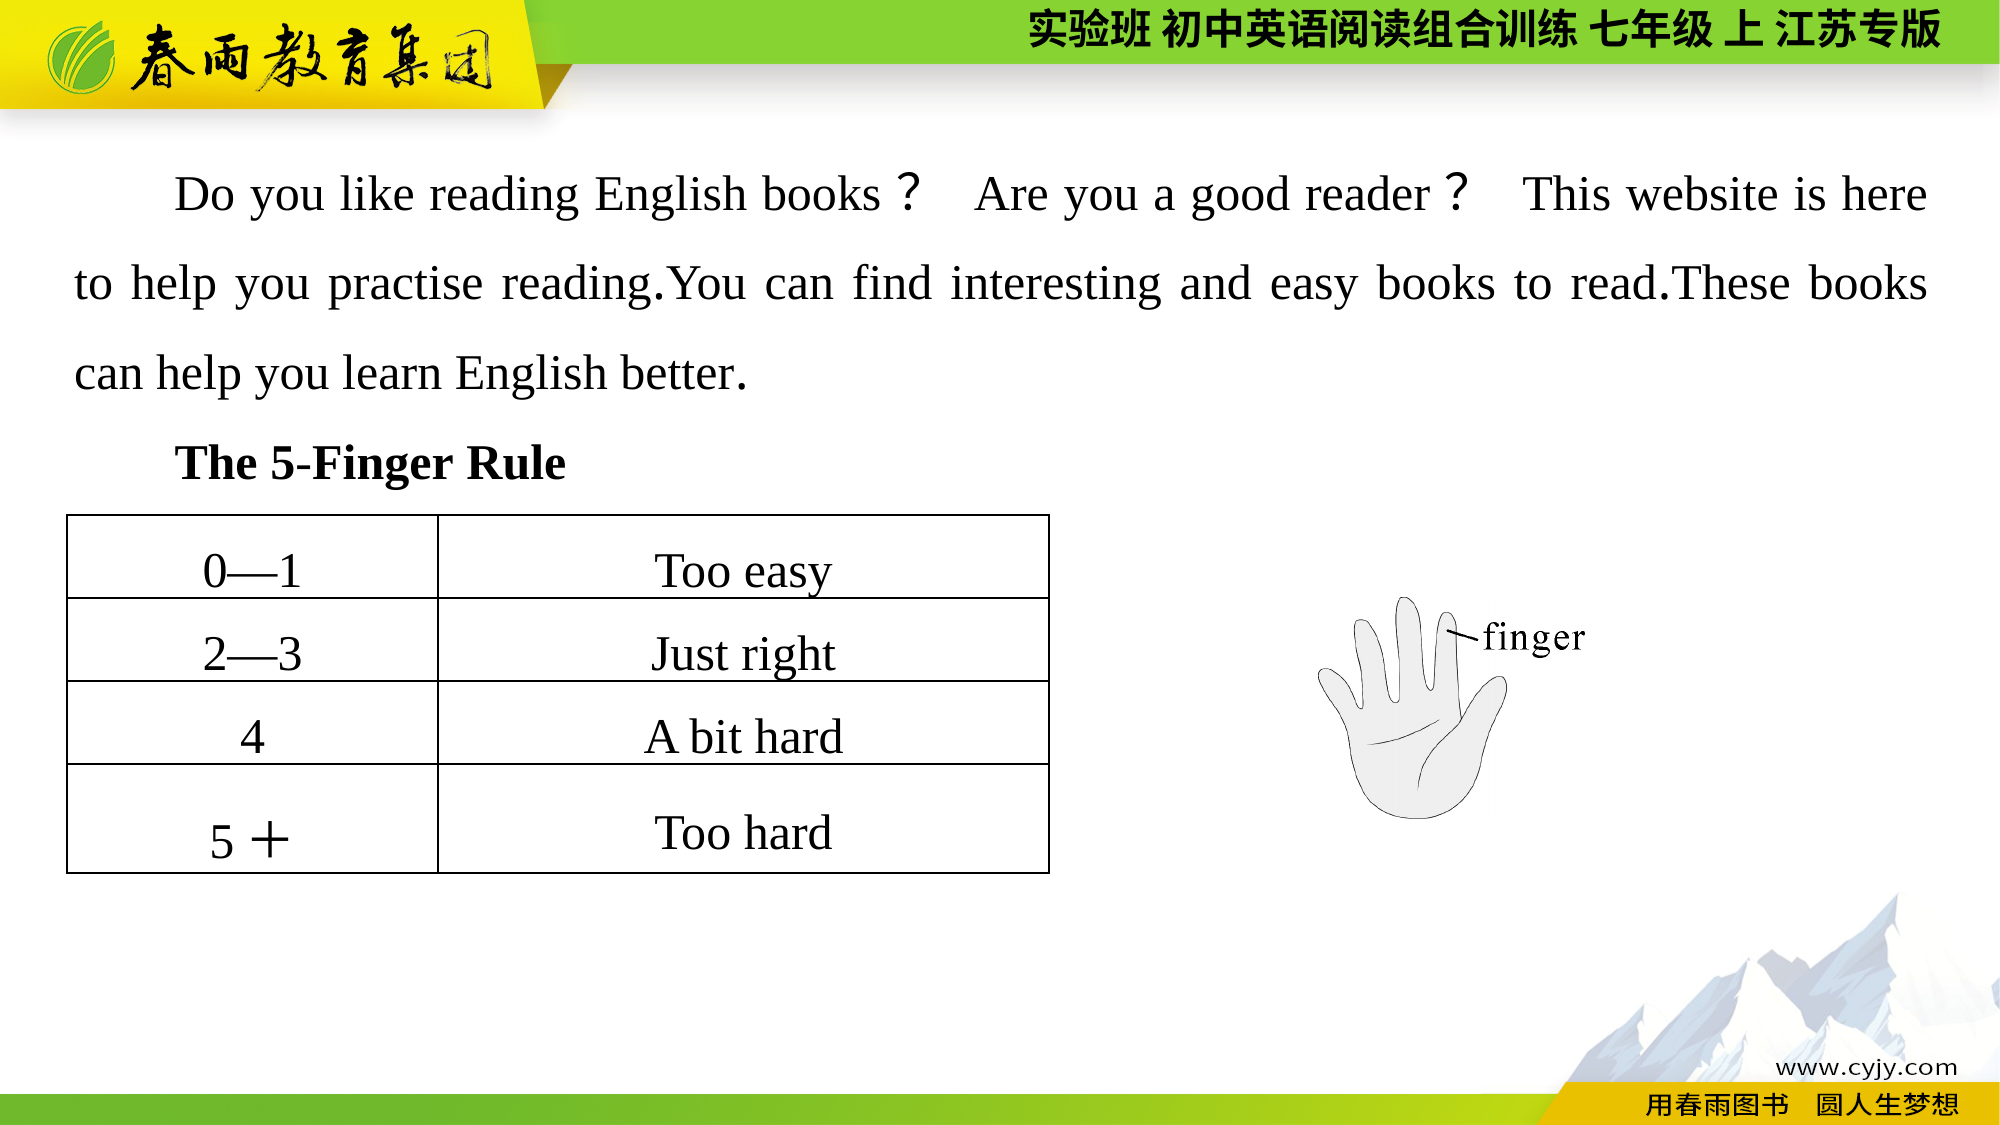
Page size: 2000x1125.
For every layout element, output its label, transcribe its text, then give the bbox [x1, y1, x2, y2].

table_cell A bit hard [439, 682, 1048, 763]
table_cell 4 [68, 682, 437, 763]
table_cell 5＋ [68, 765, 437, 872]
list Do you like reading English books？ Are you a good reader？ This website is here to help you practise reading.You can find interesting and easy books to read.These books can help you learn English better. The 5-Finger Rule [59, 122, 1944, 491]
picture [0, 0, 2000, 1125]
table_cell 2—3 [68, 599, 437, 680]
table_cell Too hard [439, 765, 1048, 872]
table_header Too easy [439, 516, 1048, 597]
table_header 0—1 [68, 516, 437, 597]
table_cell Just right [439, 599, 1048, 680]
